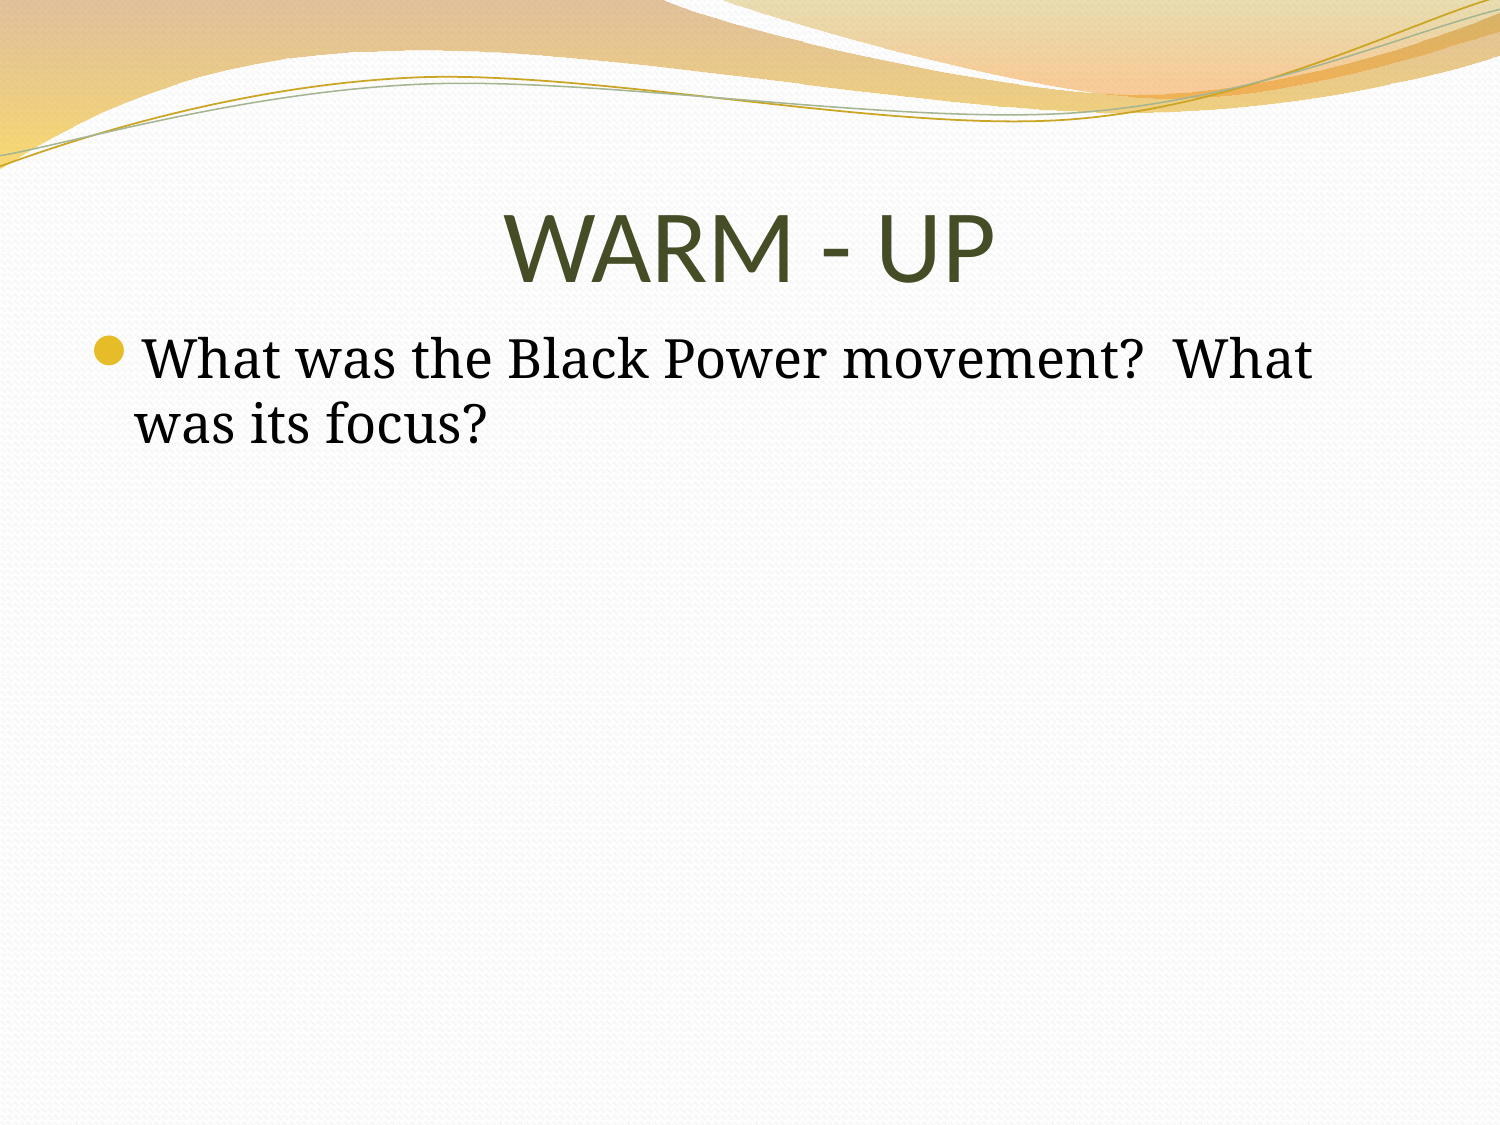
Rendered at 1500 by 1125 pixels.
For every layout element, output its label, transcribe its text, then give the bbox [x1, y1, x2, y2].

list What was the Black Power movement? What was its focus? [75, 317, 1425, 1038]
title WARM - UP [75, 115, 1425, 303]
